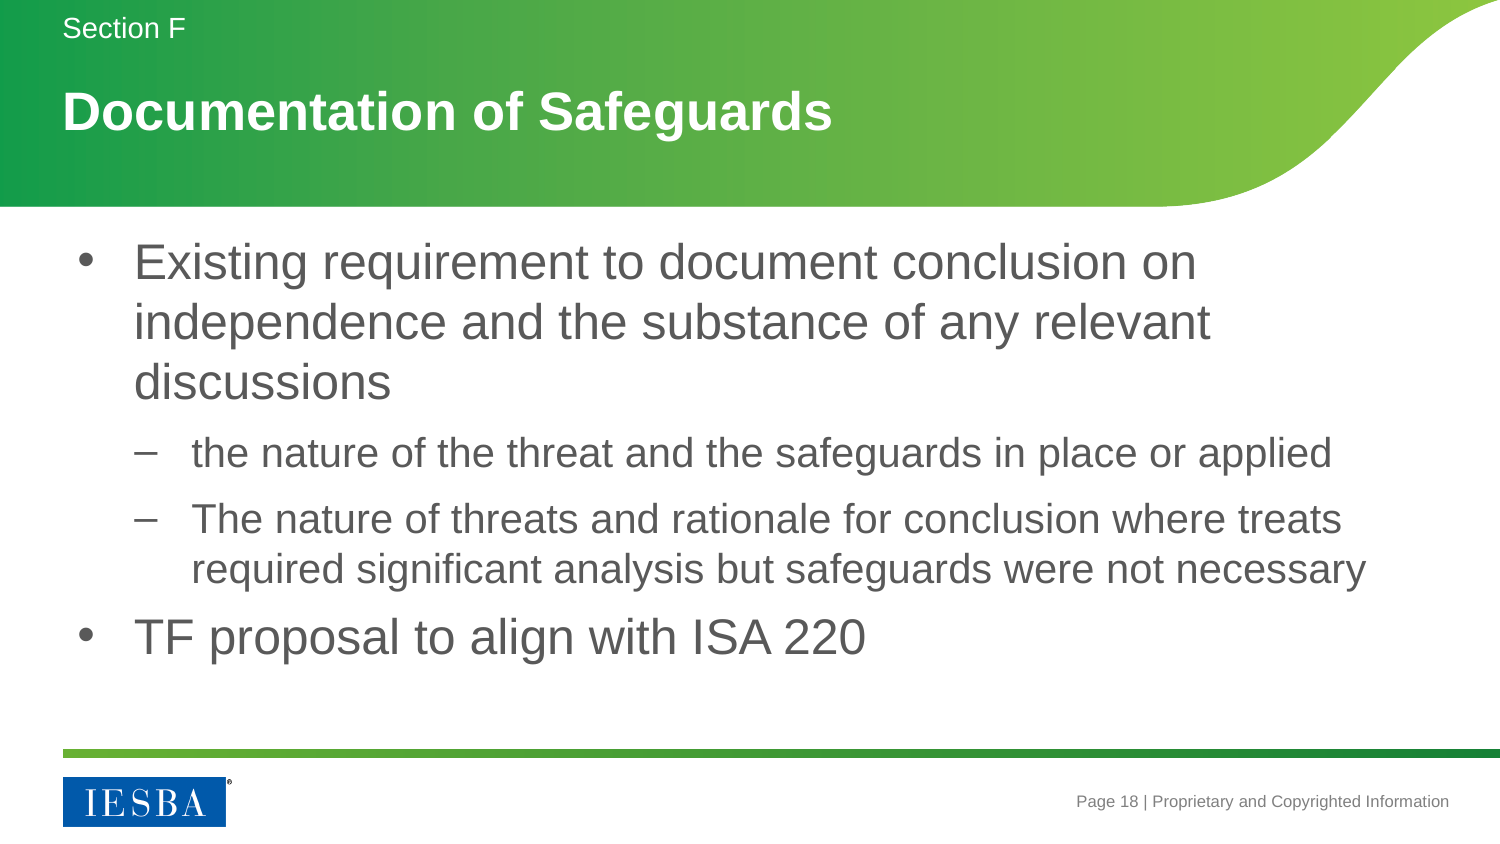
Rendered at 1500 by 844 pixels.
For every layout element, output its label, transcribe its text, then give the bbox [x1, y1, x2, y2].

list Existing requirement to document conclusion on independence and the substance of any relevant discussions the nature of the threat and the safeguards in place or applied The nature of threats and rationale for conclusion where treats required significant analysis but safeguards were not necessary TF proposal to align with ISA 220 [62, 221, 1388, 725]
picture [63, 777, 232, 827]
title Documentation of Safeguards [62, 75, 1300, 142]
picture [0, 0, 1500, 207]
subtitle Section F [62, 9, 500, 38]
